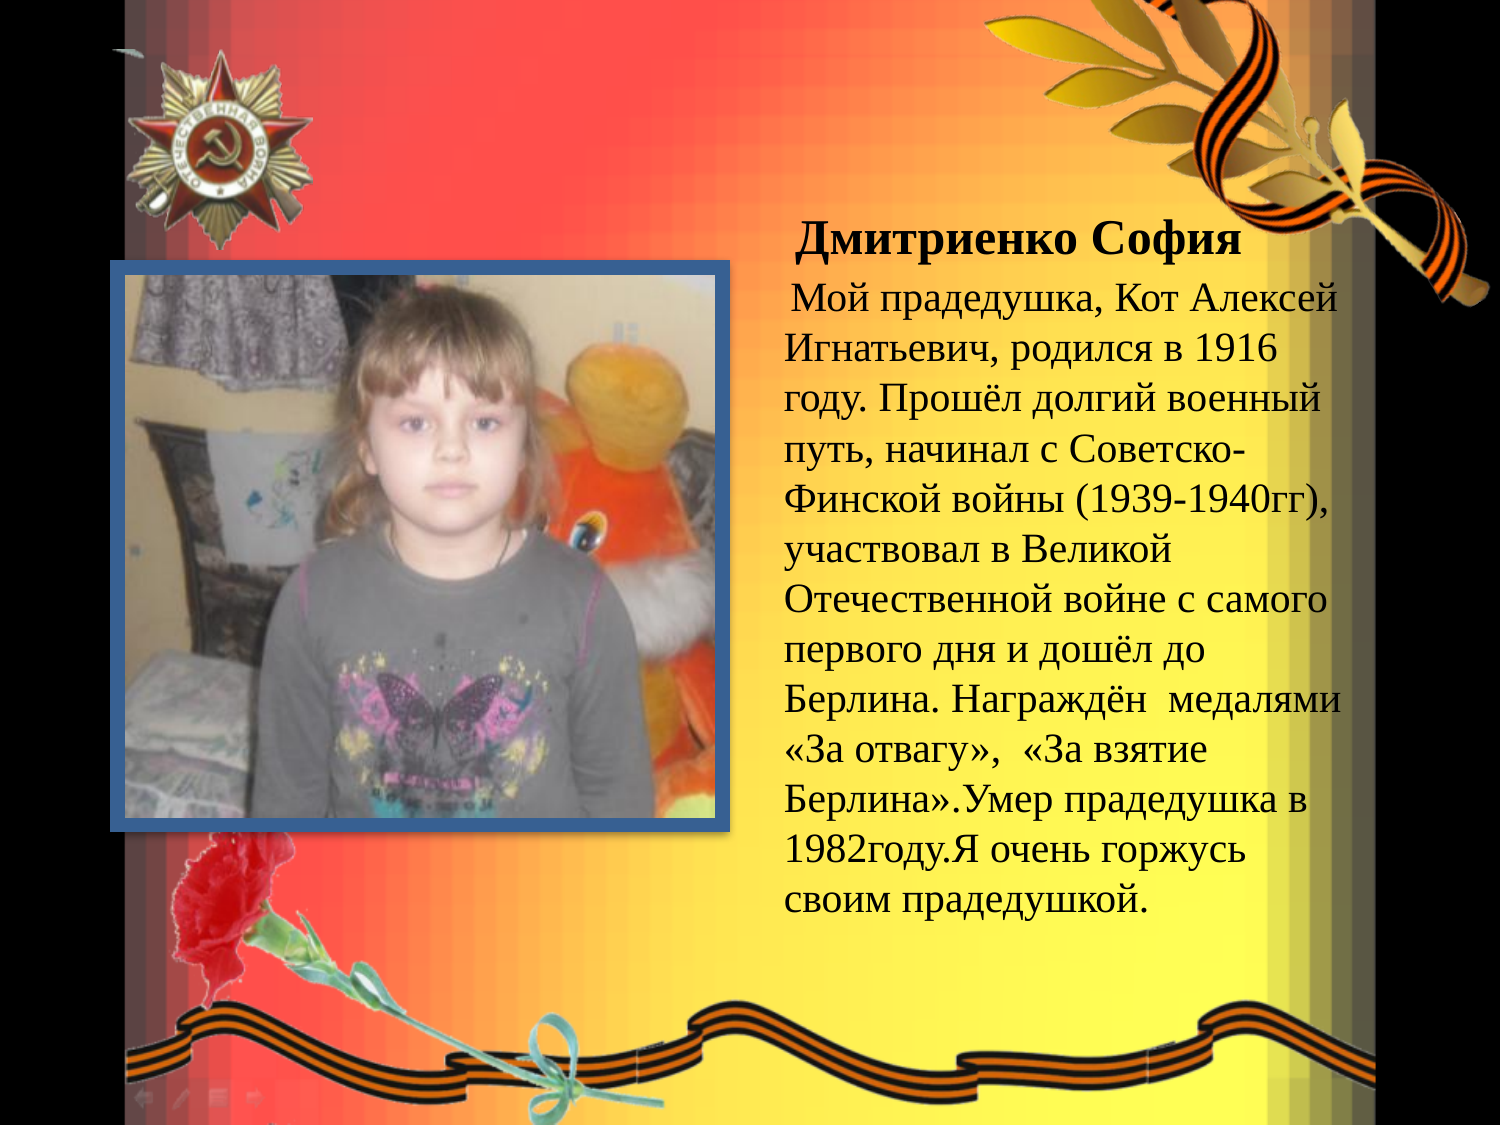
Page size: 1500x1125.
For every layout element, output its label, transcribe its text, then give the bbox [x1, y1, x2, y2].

list Мой прадедушка, Кот Алексей Игнатьевич, родился в 1916 году. Прошёл долгий военный путь, начинал с Советско-Финской войны (1939-1940гг), участвовал в Великой Отечественной войне с самого первого дня и дошёл до Берлина. Награждён медалями «За отвагу», «За взятие Берлина».Умер прадедушка в 1982году.Я очень горжусь своим прадедушкой. [712, 262, 1375, 1005]
title Дмитриенко София [650, 162, 987, 262]
picture [0, 0, 1500, 1125]
